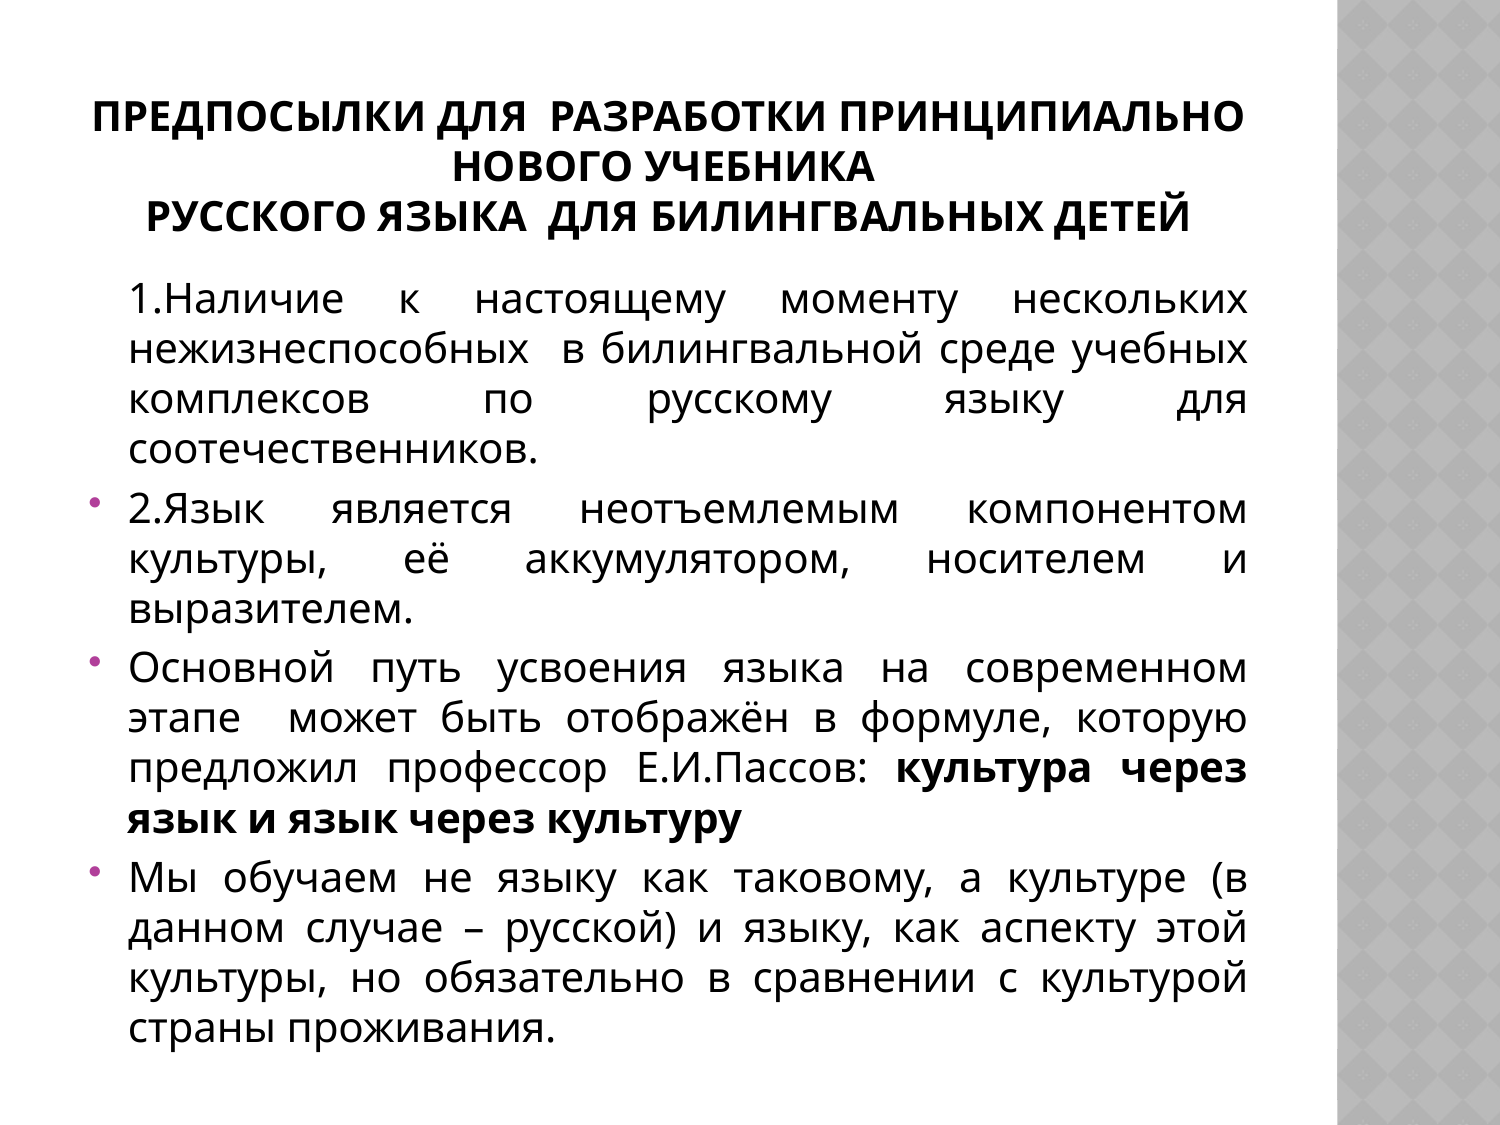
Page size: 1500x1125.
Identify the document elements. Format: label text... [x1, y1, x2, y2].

title Предпосылки для разработки принципиально нового учебника русского языка для билингвальных детей [75, 52, 1263, 240]
list 1.Наличие к настоящему моменту нескольких нежизнеспособных в билингвальной среде учебных комплексов по русскому языку для соотечественников. 2.Язык является неотъемлемым компонентом культуры, её аккумулятором, носителем и выразителем. Основной путь усвоения языка на современном этапе может быть отображён в формуле, которую предложил профессор Е.И.Пассов: культура через язык и язык через культуру Мы обучаем не языку как таковому, а культуре (в данном случае – русской) и языку, как аспекту этой культуры, но обязательно в сравнении с культурой страны проживания. [75, 264, 1263, 1059]
